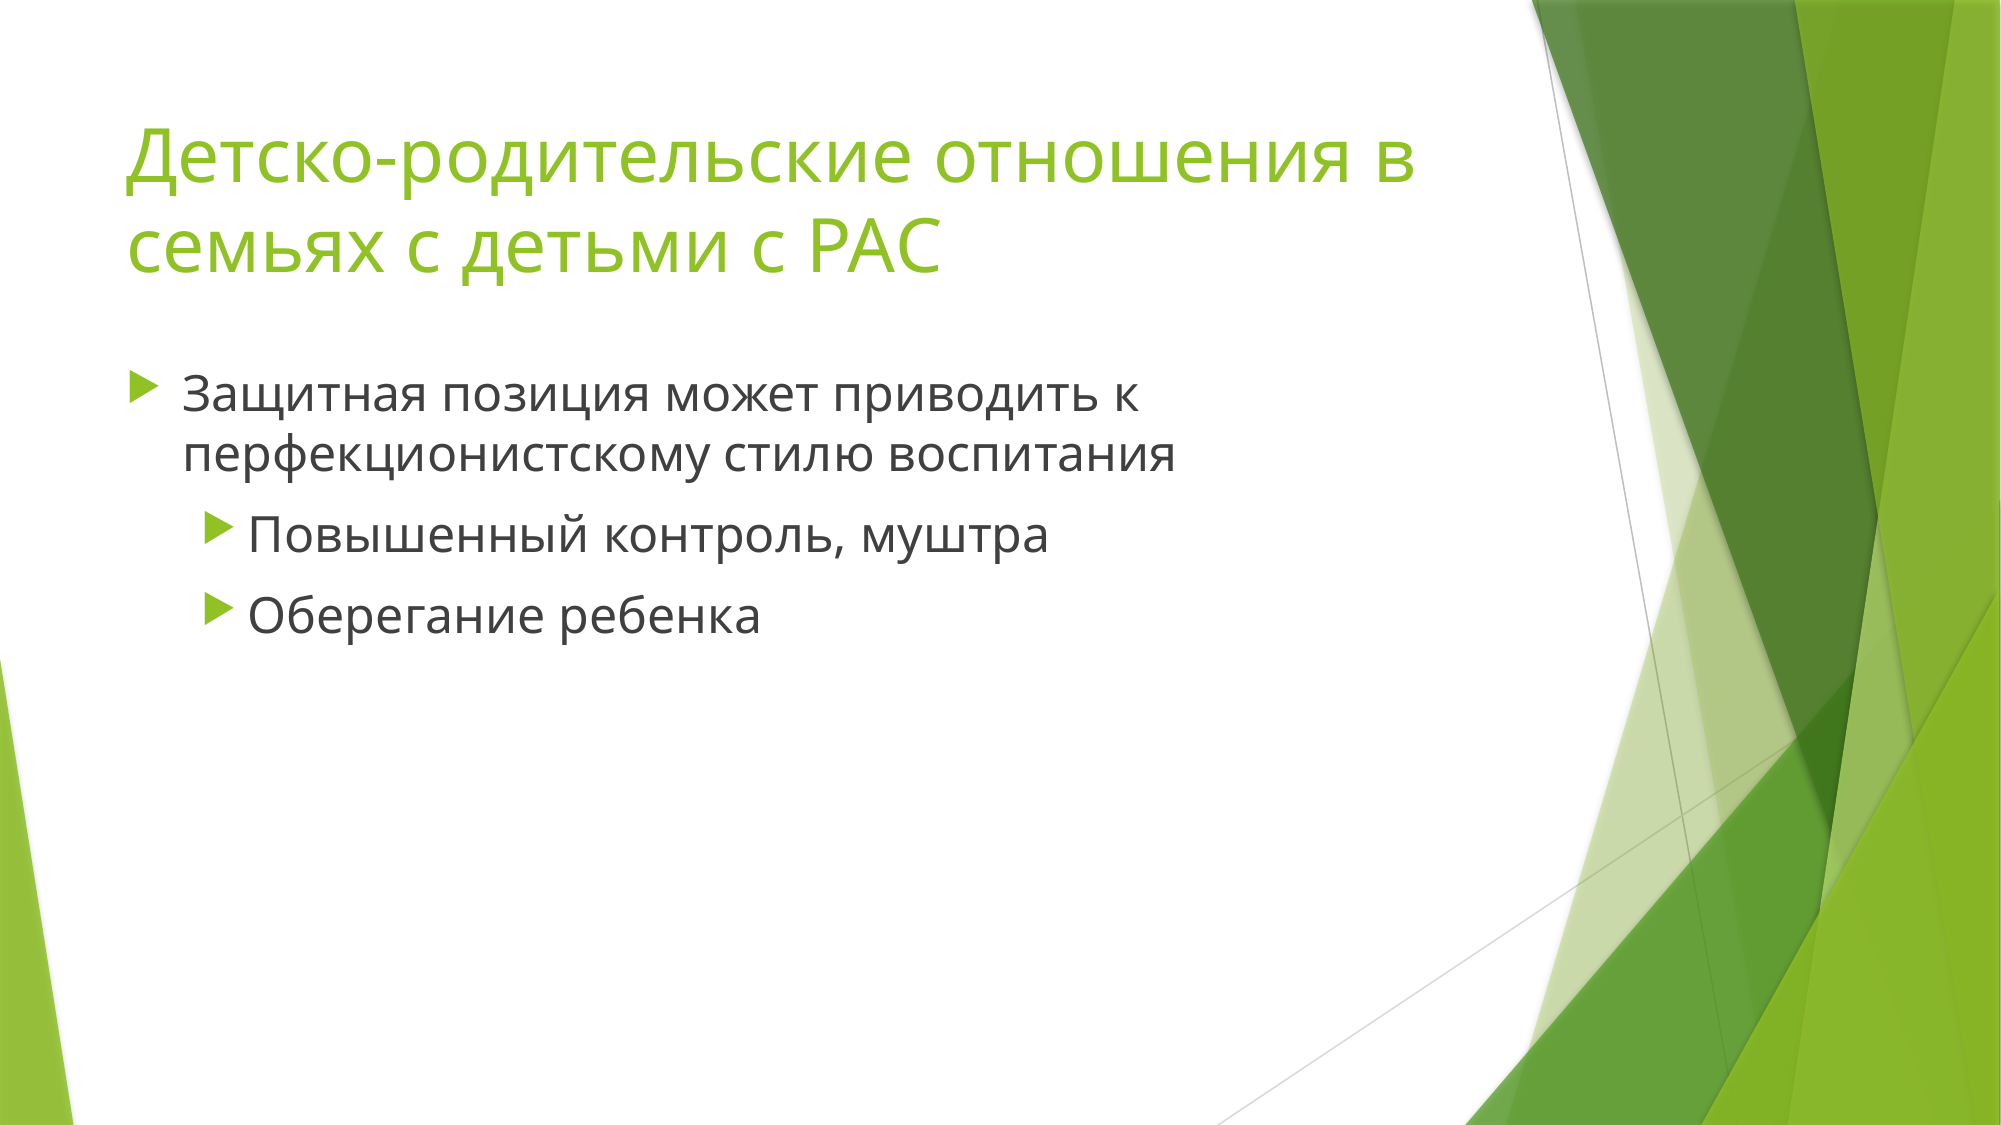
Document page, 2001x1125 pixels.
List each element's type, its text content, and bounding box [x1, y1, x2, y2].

title Детско-родительские отношения в семьях с детьми с РАС [111, 99, 1522, 317]
list Защитная позиция может приводить к перфекционистскому стилю воспитания Повышенный контроль, муштра Оберегание ребенка [111, 354, 1522, 992]
